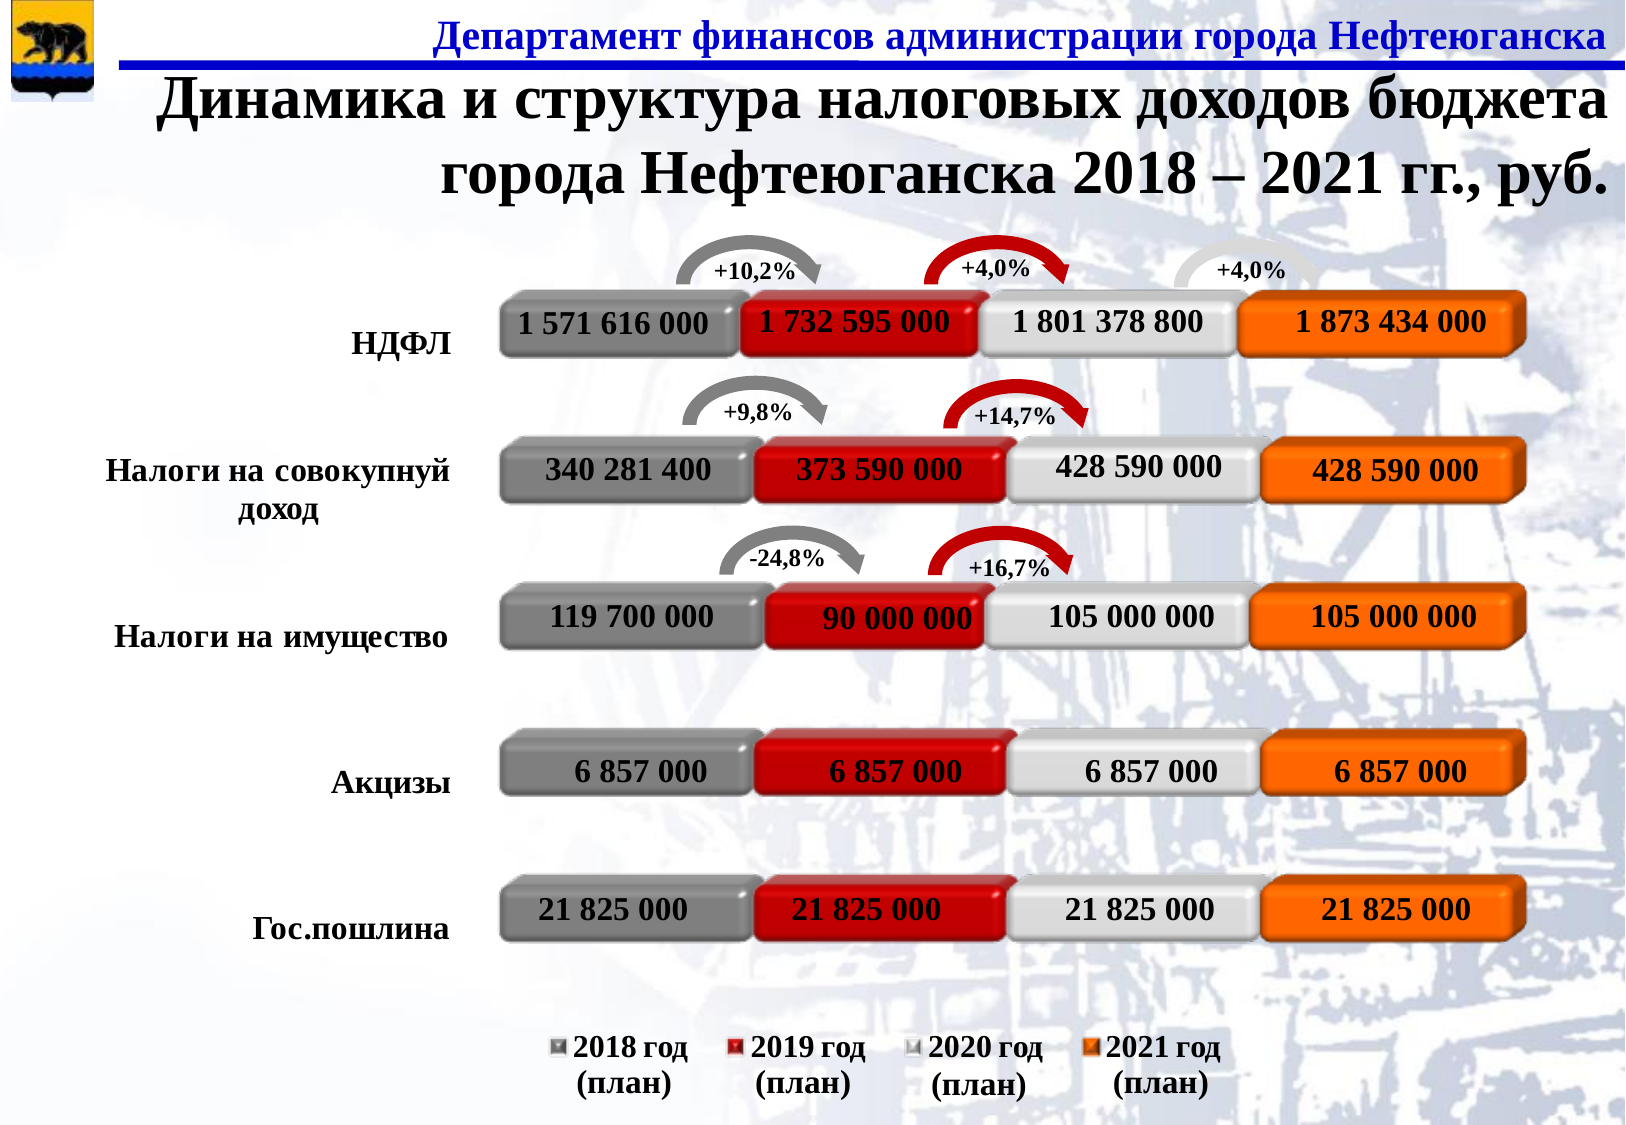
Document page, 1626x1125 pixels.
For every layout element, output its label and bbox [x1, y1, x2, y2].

picture [0, 0, 1625, 1125]
text_box [33, 216, 1591, 1125]
